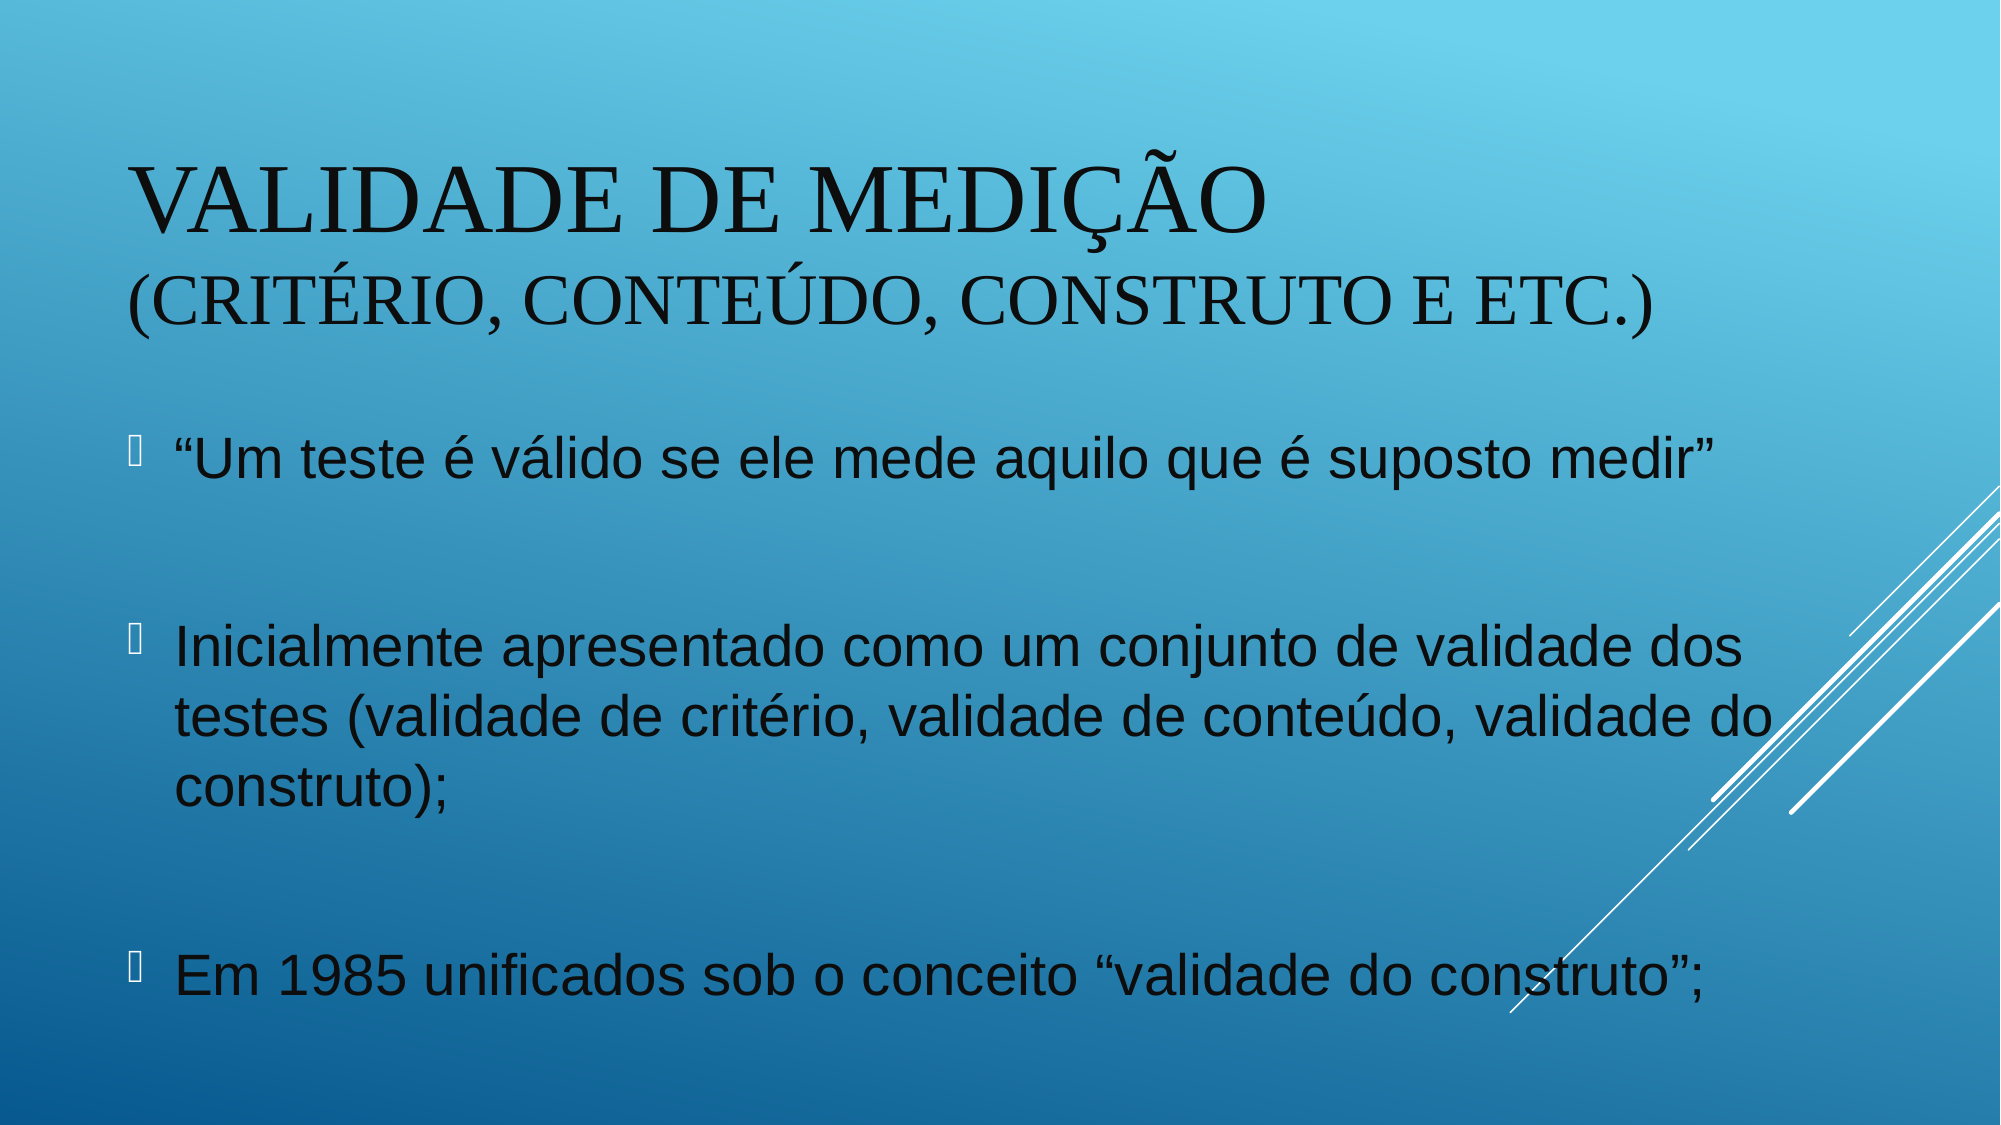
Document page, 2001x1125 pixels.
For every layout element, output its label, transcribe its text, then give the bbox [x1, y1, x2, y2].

title Validade de MEDIção (critério, conteúdo, construto e etc.) [112, 112, 1697, 360]
list “Um teste é válido se ele mede aquilo que é suposto medir” Inicialmente apresentado como um conjunto de validade dos testes (validade de critério, validade de conteúdo, validade do construto); Em 1985 unificados sob o conceito “validade do construto”; [112, 416, 1798, 1010]
